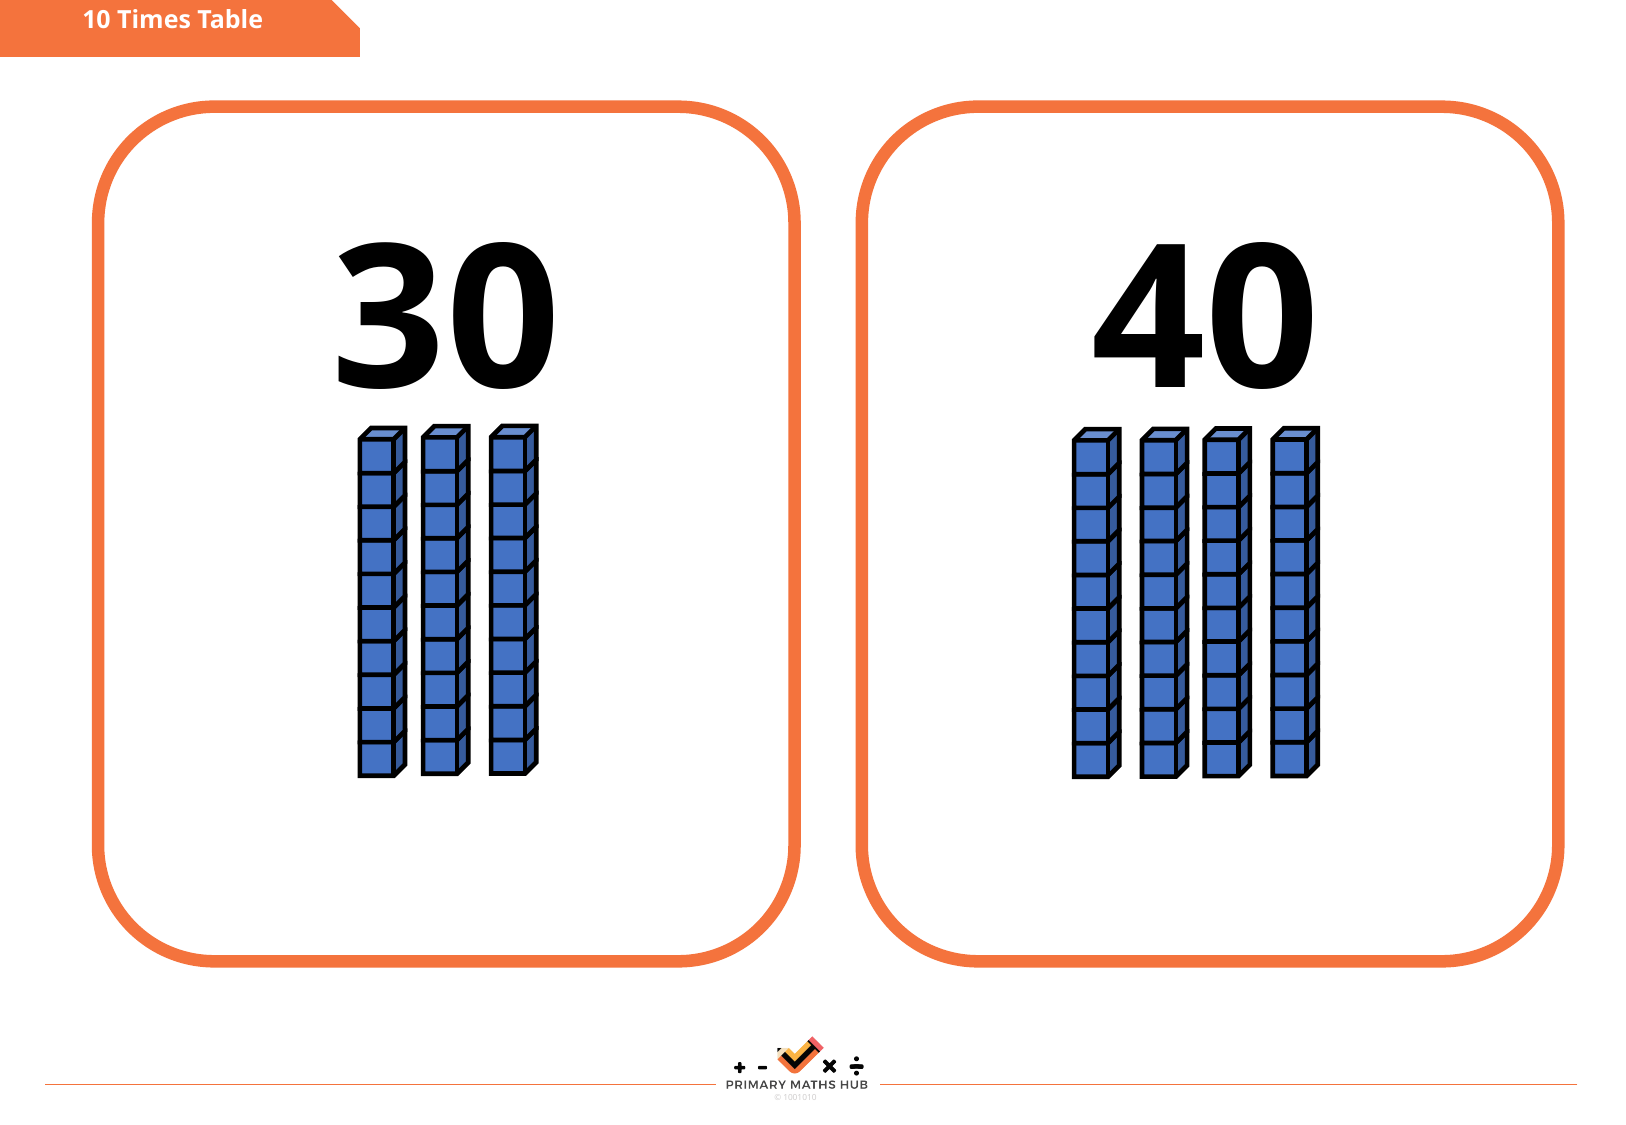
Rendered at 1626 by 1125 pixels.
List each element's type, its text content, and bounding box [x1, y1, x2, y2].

text_box 30 [98, 179, 795, 435]
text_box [359, 427, 405, 776]
text_box 10 Times Table [0, 0, 361, 58]
picture [722, 1034, 872, 1094]
text_box © 1001010 [720, 1084, 870, 1110]
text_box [491, 425, 537, 774]
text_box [1141, 428, 1188, 777]
text_box [869, 105, 1551, 179]
text_box [96, 207, 796, 963]
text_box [423, 426, 469, 774]
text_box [1204, 428, 1250, 777]
text_box 40 [857, 179, 1554, 435]
text_box [860, 187, 1560, 963]
text_box [105, 105, 788, 179]
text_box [1074, 429, 1120, 777]
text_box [1272, 428, 1318, 776]
